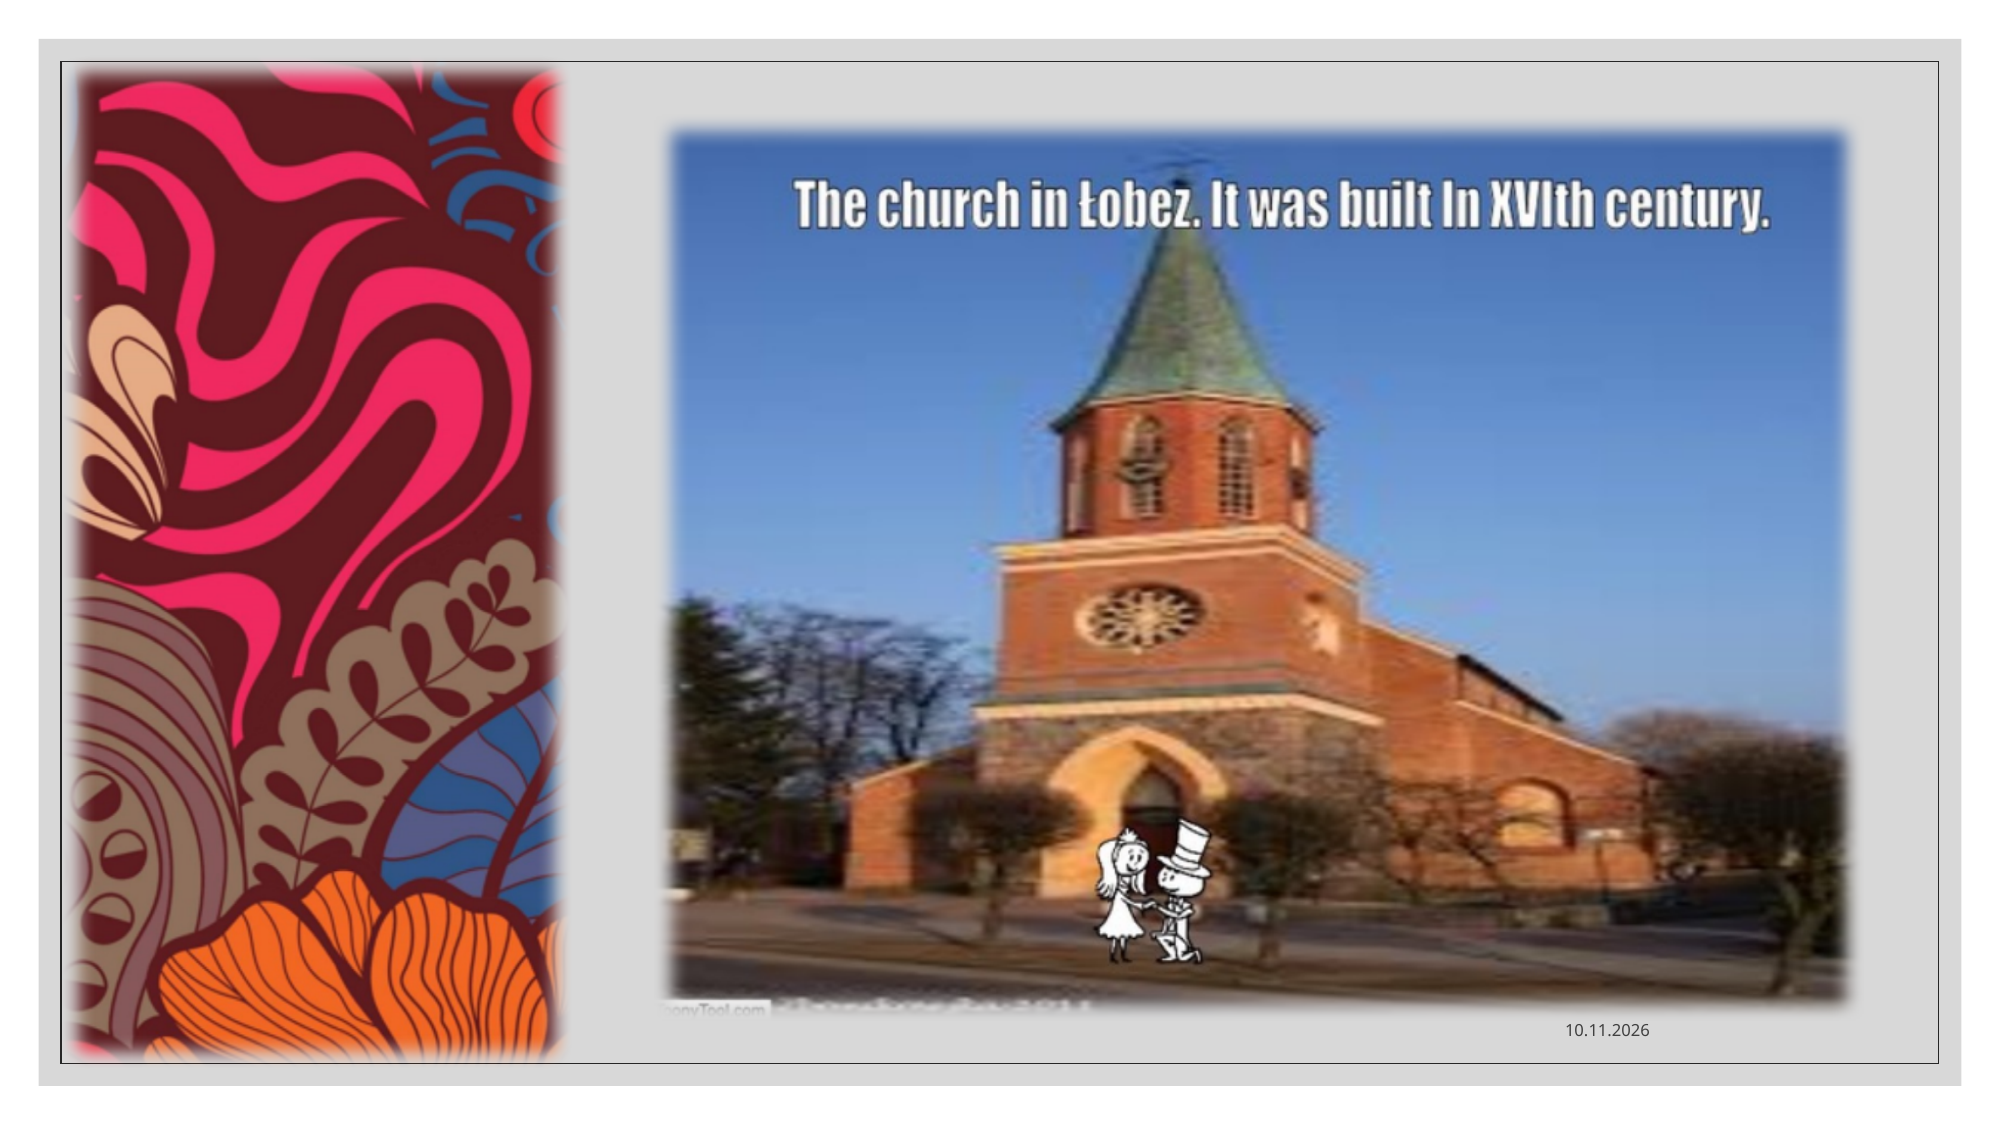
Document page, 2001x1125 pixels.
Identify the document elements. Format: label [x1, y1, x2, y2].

picture [60, 55, 574, 1070]
picture [654, 114, 1863, 1021]
slide_number [1190, 1028, 1665, 1050]
